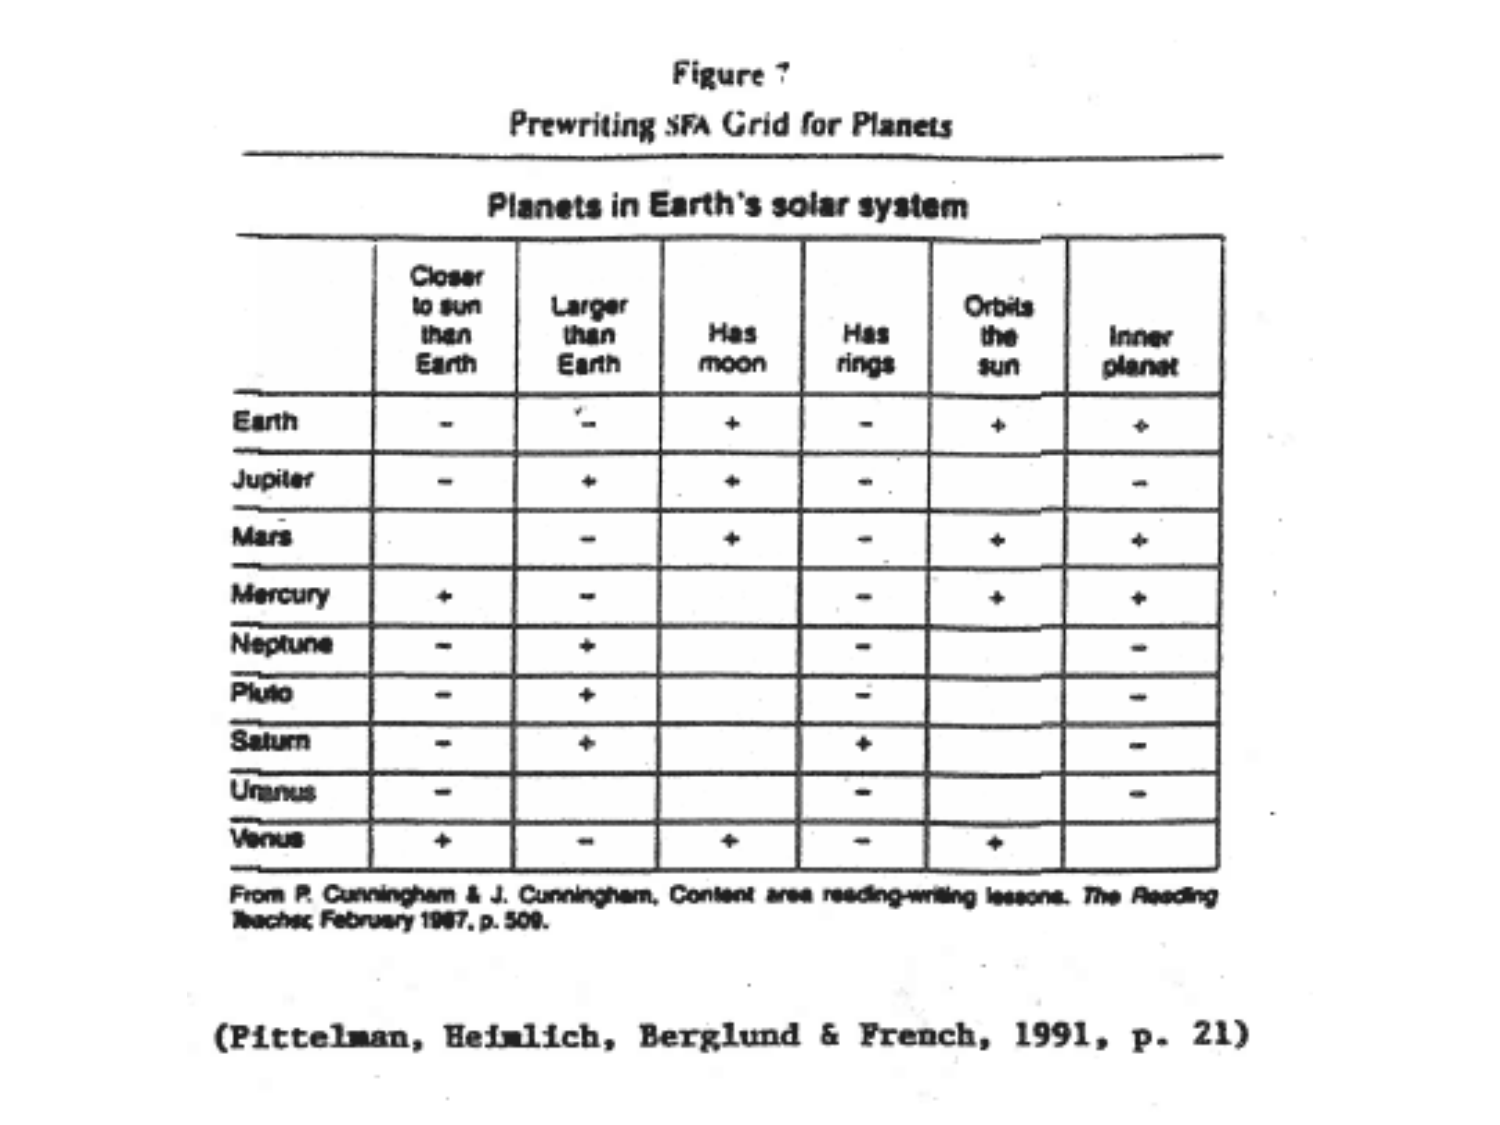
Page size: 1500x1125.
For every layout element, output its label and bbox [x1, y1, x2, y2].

picture [187, 24, 1313, 1112]
